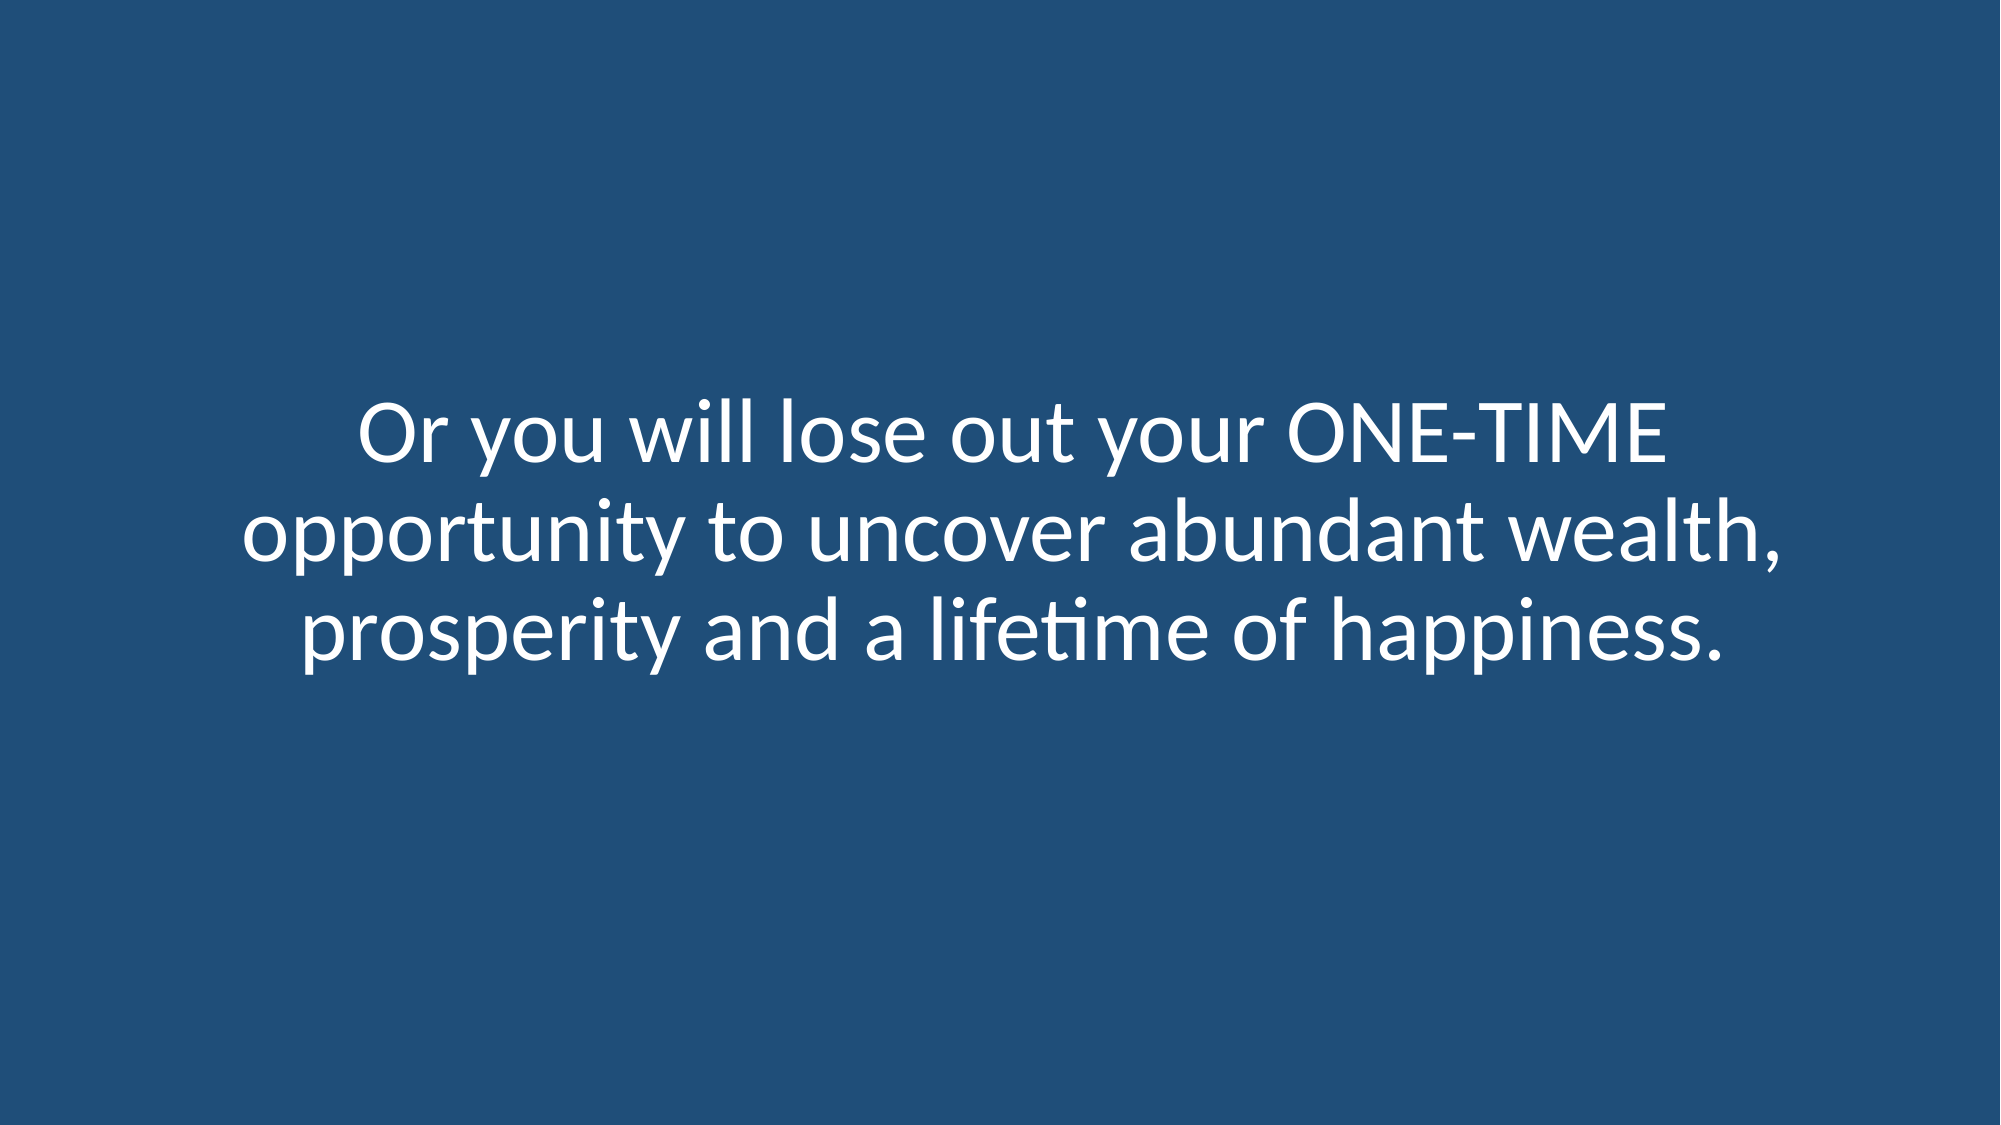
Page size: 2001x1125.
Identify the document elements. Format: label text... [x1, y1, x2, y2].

title Or you will lose out your ONE-TIME opportunity to uncover abundant wealth, prosperity and a lifetime of happiness. [186, 406, 1842, 798]
